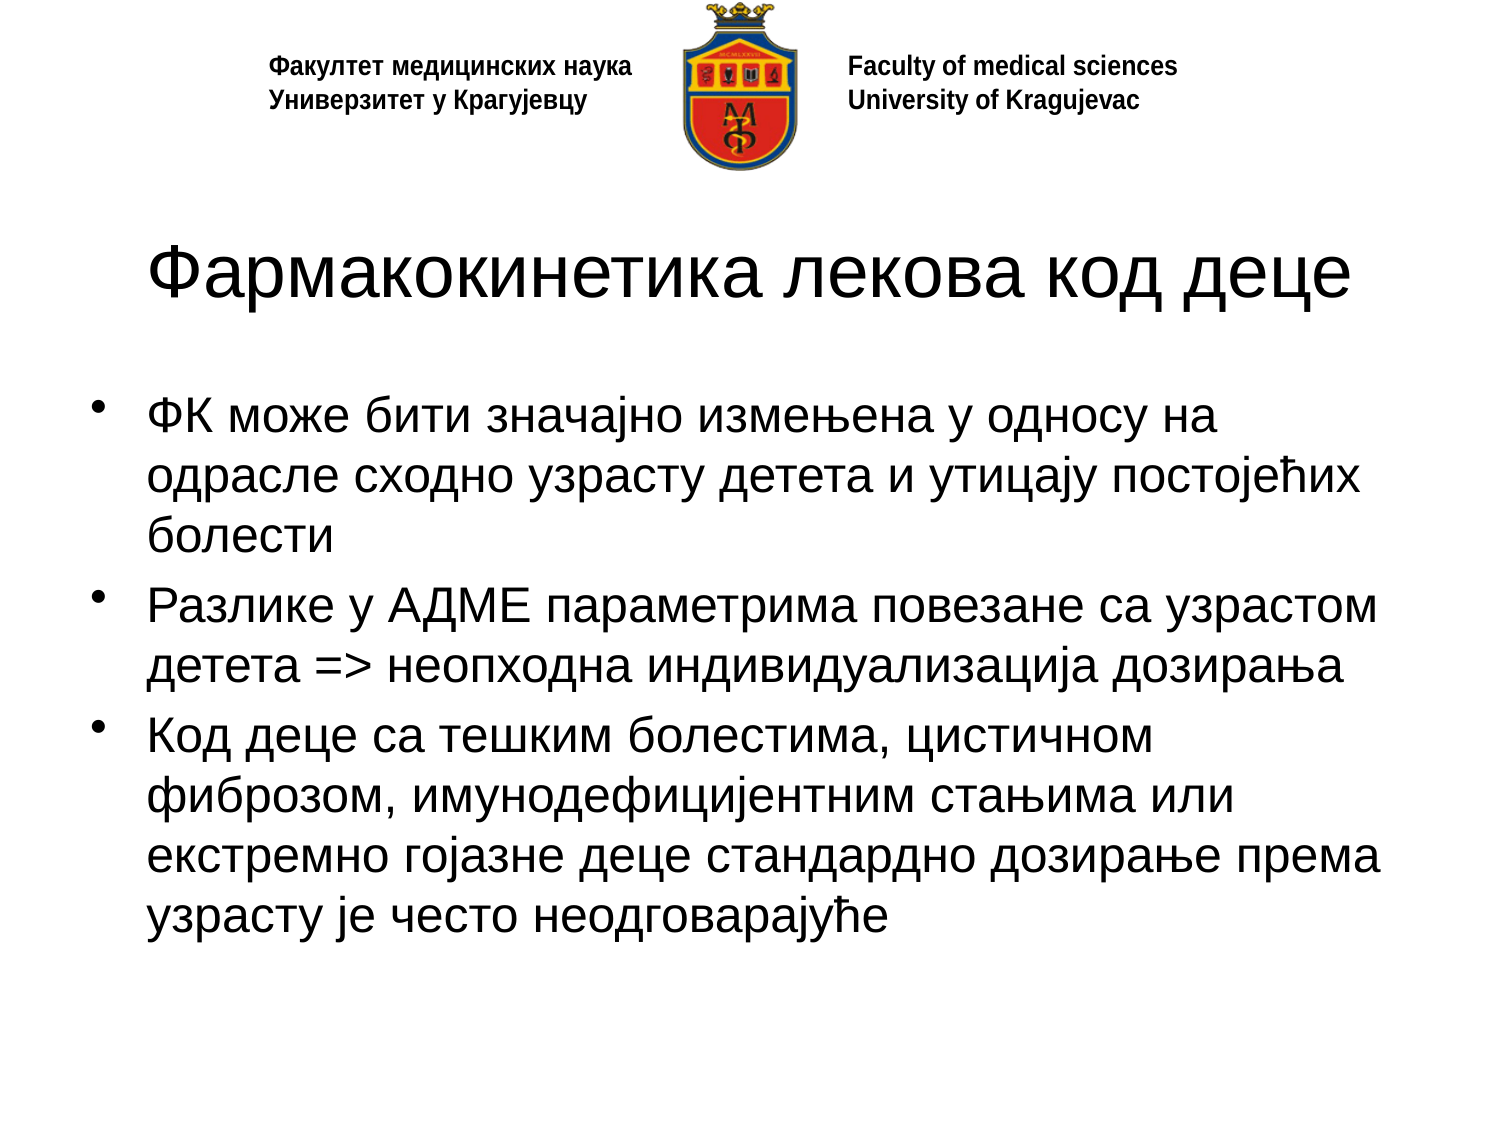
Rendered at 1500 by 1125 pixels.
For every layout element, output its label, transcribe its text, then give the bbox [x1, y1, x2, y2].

title Фармакокинетика лекова код деце [74, 173, 1426, 362]
list ФК може бити значајно измењена у односу на одрасле сходно узрасту детета и утицају постојећих болести Разлике у АДМЕ параметрима повезане са узрастом детета => неопходна индивидуализација дозирања Код деце са тешким болестима, цистичном фиброзом, имунодефицијентним стањима или екстремно гојазне деце стандардно дозирање према узрасту је често неодговарајуће [74, 374, 1426, 1118]
